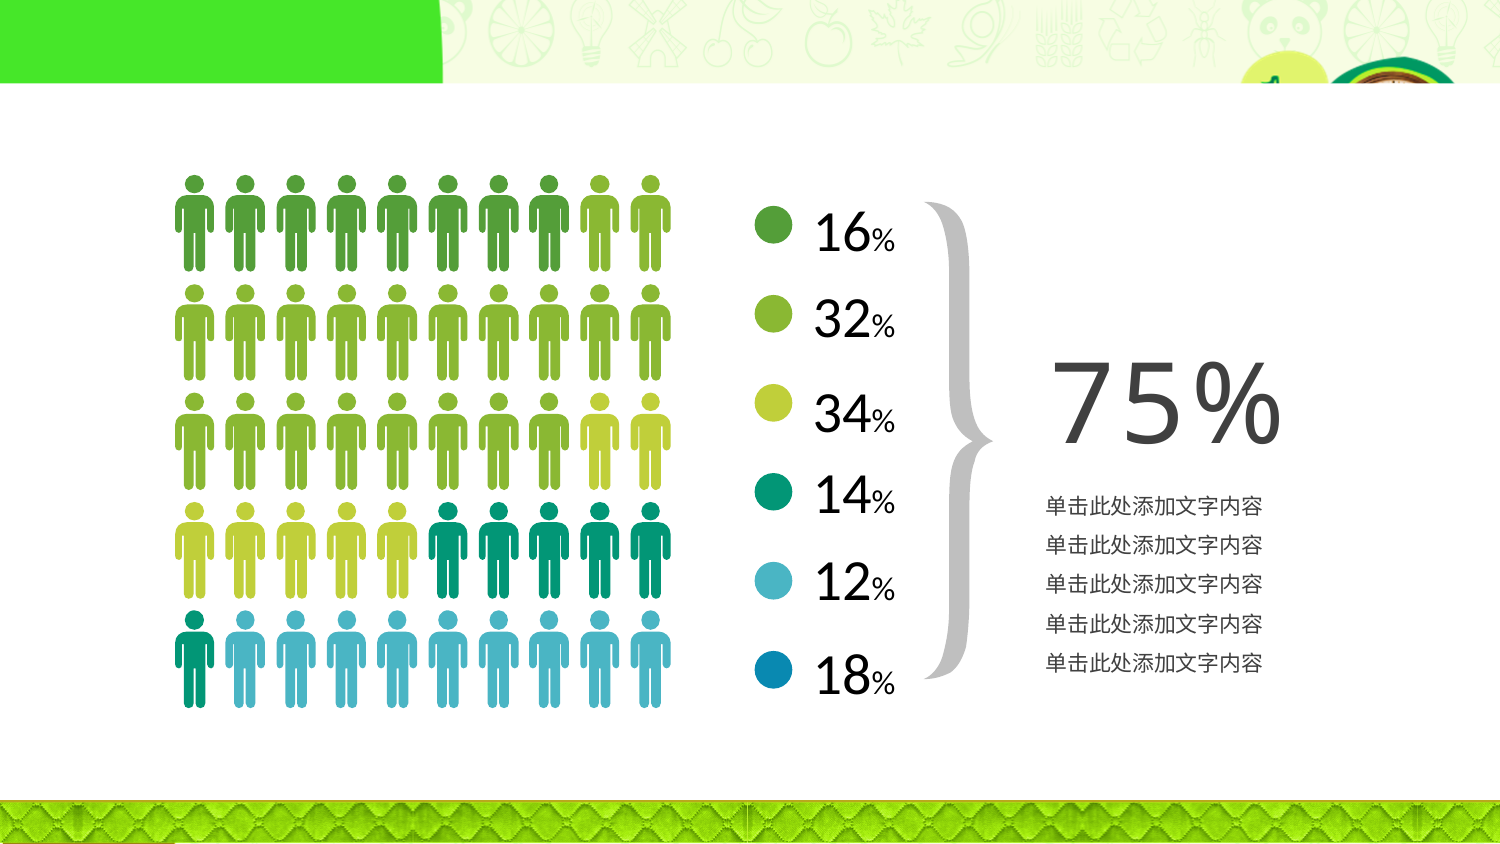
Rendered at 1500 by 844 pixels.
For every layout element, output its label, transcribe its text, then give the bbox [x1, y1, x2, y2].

text_box 单击此处添加文字内容 单击此处添加文字内容 单击此处添加文字内容 单击此处添加文字内容 单击此处添加文字内容 [1030, 471, 1315, 684]
text_box [754, 650, 793, 689]
text_box [754, 205, 793, 244]
text_box 14% [801, 449, 907, 531]
text_box 18% [801, 630, 907, 712]
text_box 32% [801, 273, 907, 355]
picture [0, 800, 1500, 844]
text_box 16% [801, 187, 907, 270]
picture [0, 0, 1500, 83]
text_box [923, 201, 994, 680]
text_box [754, 473, 793, 511]
text_box [754, 294, 793, 333]
text_box 75% [1035, 323, 1300, 471]
text_box 12% [801, 536, 907, 618]
text_box [754, 561, 793, 600]
text_box 34% [801, 368, 907, 449]
text_box [754, 383, 793, 422]
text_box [175, 392, 671, 501]
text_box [175, 174, 671, 392]
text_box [175, 501, 671, 709]
